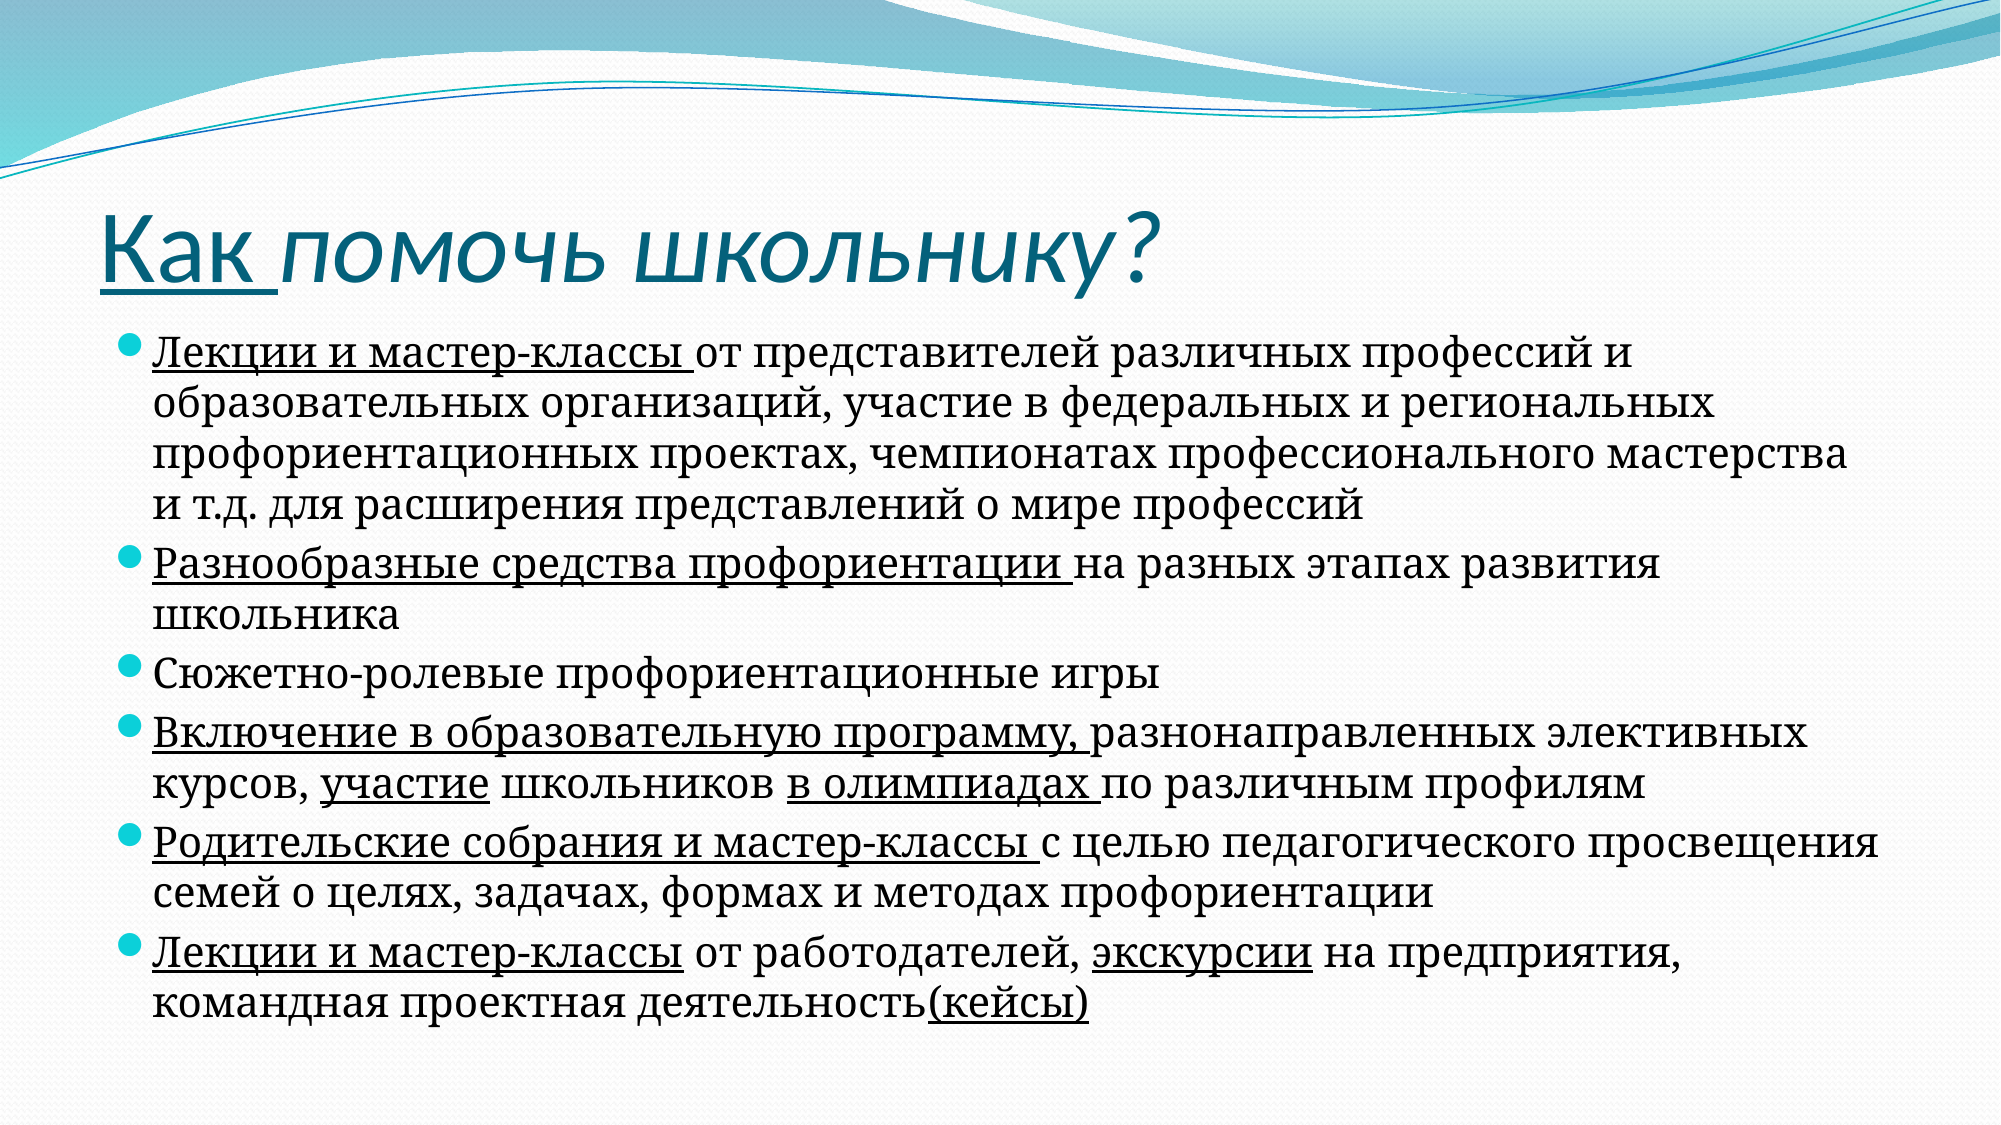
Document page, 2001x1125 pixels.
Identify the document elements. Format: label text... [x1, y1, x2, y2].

title Как помочь школьнику? [99, 115, 1900, 303]
list Лекции и мастер-классы от представителей различных профессий и образовательных организаций, участие в федеральных и региональных профориентационных проектах, чемпионатах профессионального мастерства и т.д. для расширения представлений о мире профессий Разнообразные средства профориентации на разных этапах развития школьника Сюжетно-ролевые профориентационные игры Включение в образовательную программу, разнонаправленных элективных курсов, участие школьников в олимпиадах по различным профилям Родительские собрания и мастер-классы с целью педагогического просвещения семей о целях, задачах, формах и методах профориентации Лекции и мастер-классы от работодателей, экскурсии на предприятия, командная проектная деятельность(кейсы) [99, 317, 1900, 1038]
